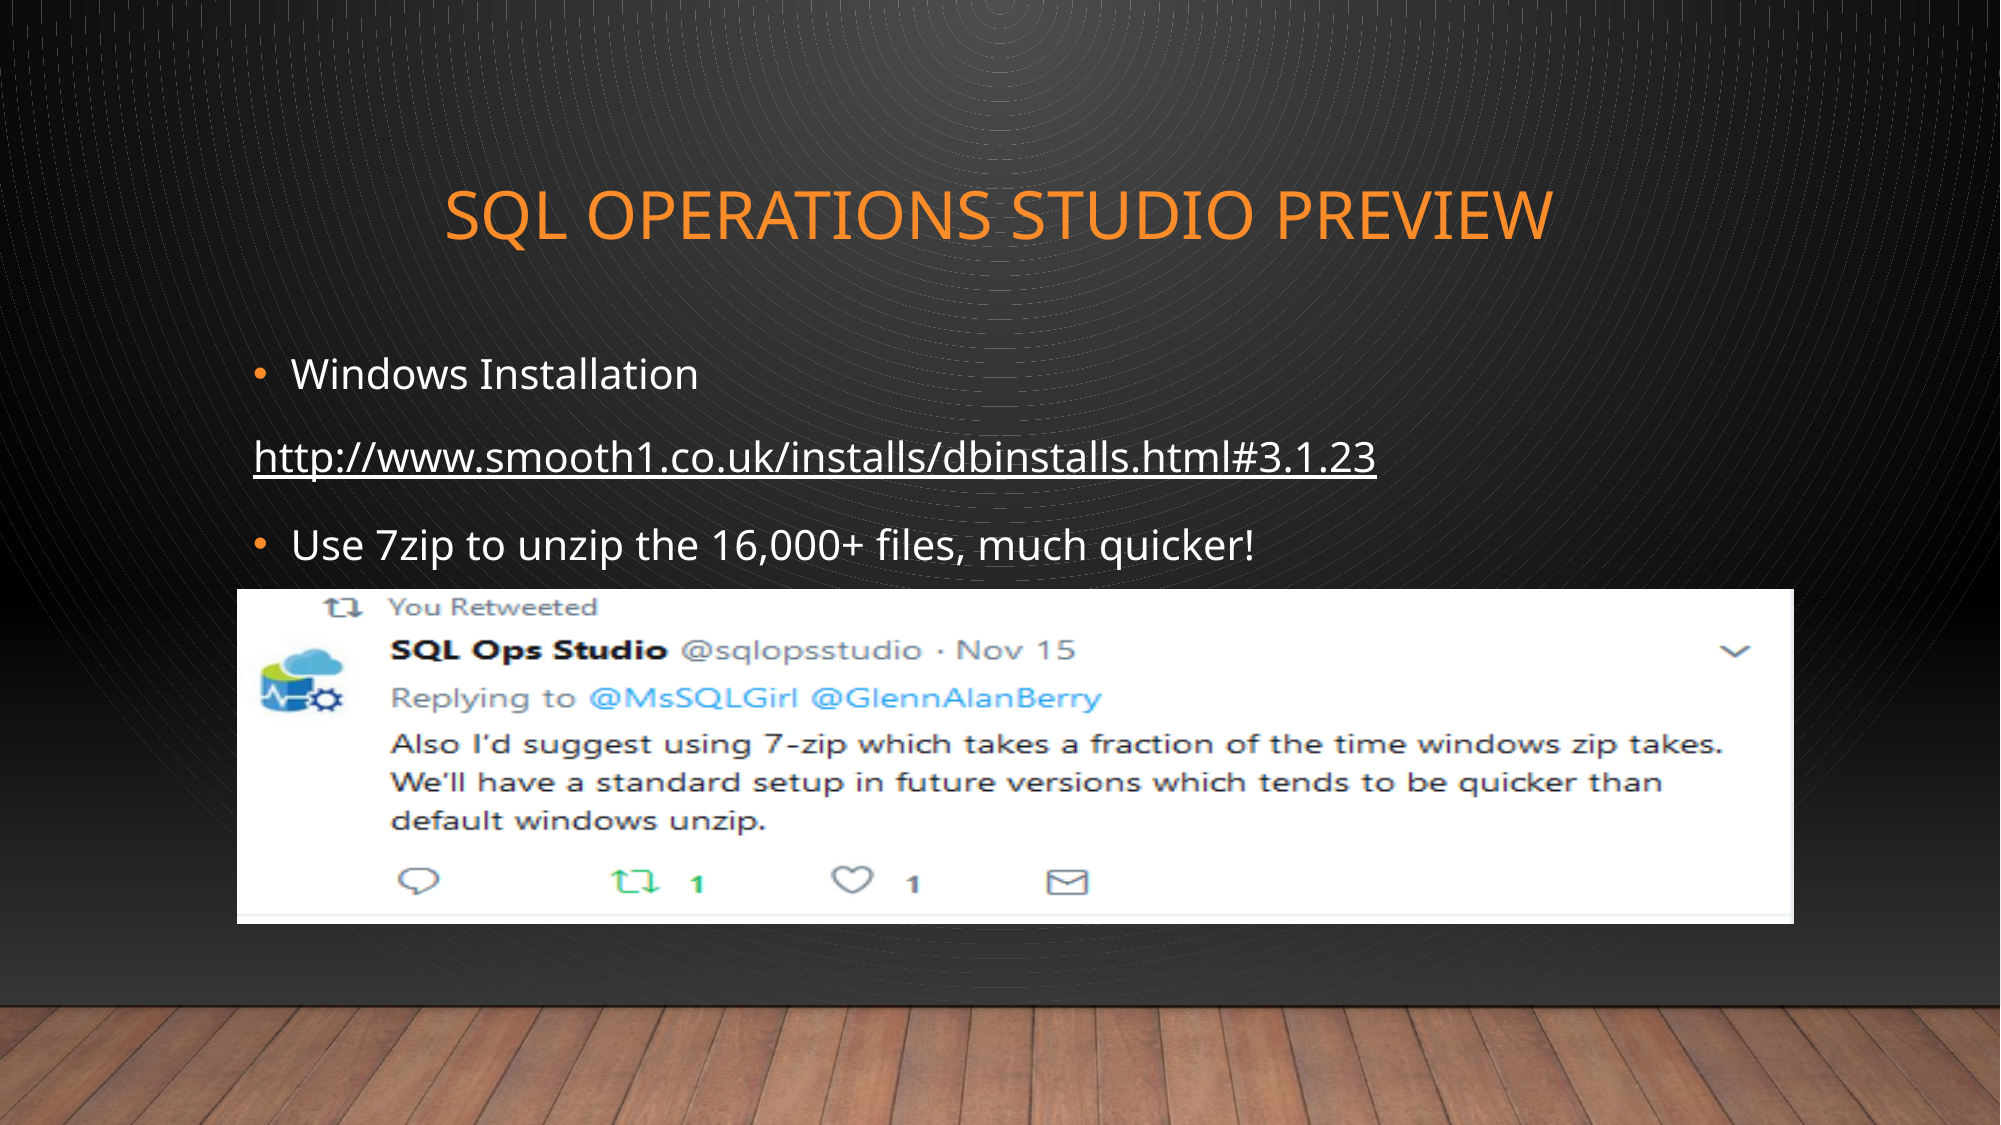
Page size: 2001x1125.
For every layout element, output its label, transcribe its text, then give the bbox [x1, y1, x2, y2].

title SQL Operations Studio PREVIEW [238, 131, 1763, 305]
list Windows Installation http://www.smooth1.co.uk/installs/dbinstalls.html#3.1.23 Use 7zip to unzip the 16,000+ files, much quicker! [238, 330, 1763, 589]
picture [237, 589, 1794, 924]
picture [0, 1005, 2000, 1125]
